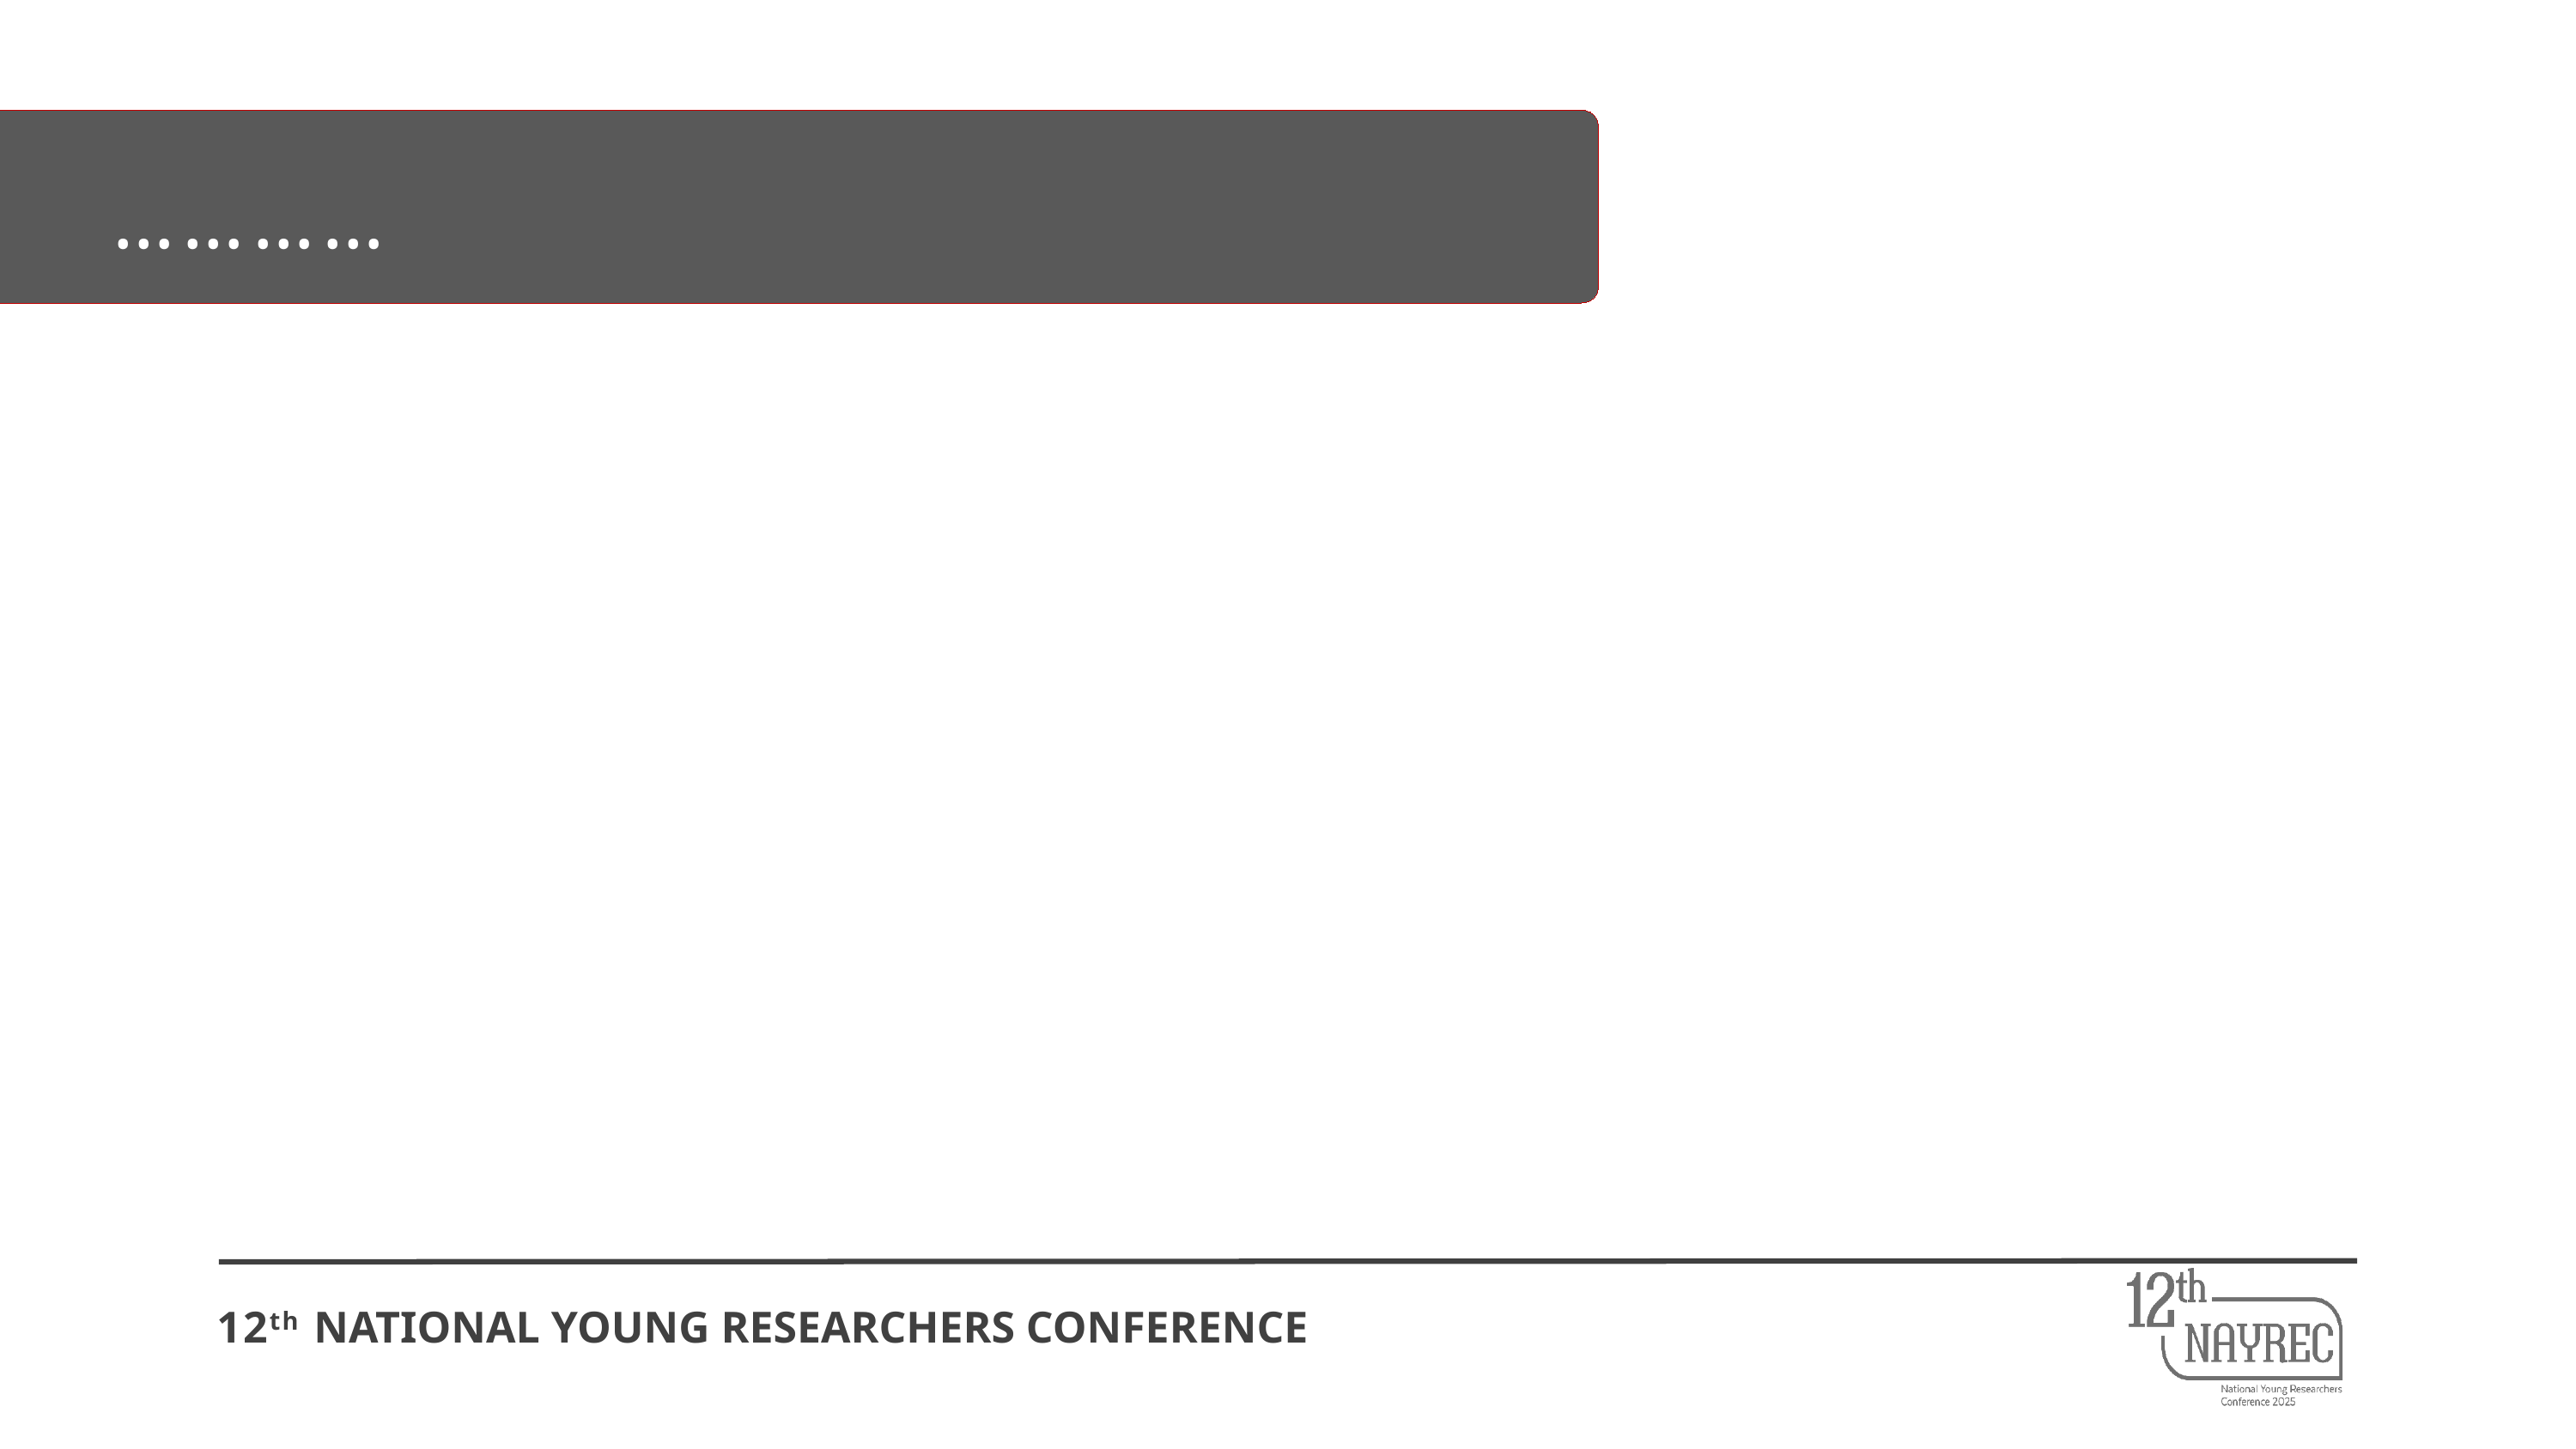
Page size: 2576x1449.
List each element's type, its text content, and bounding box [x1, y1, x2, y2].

picture [2071, 1226, 2415, 1426]
text_box [0, 110, 1599, 304]
text_box 12th NATIONAL YOUNG RESEARCHERS CONFERENCE [204, 1293, 1545, 1358]
text_box ………… [112, 155, 1713, 265]
